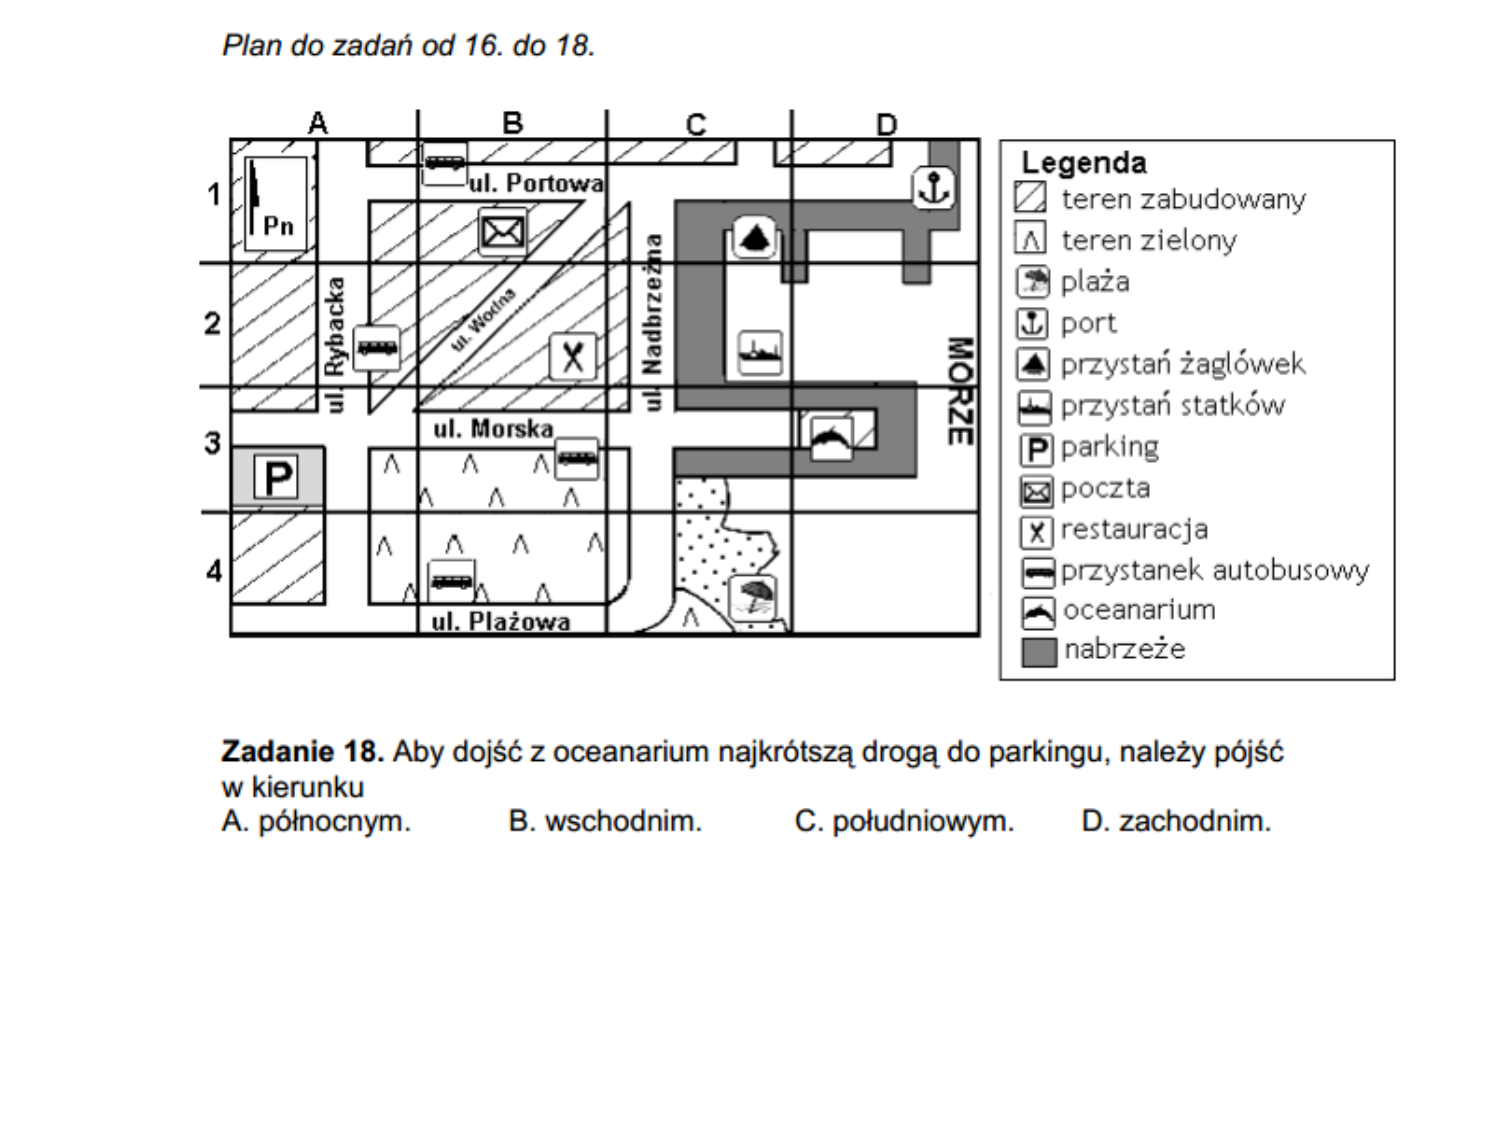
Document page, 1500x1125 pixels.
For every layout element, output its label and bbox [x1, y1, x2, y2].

picture [182, 11, 1411, 686]
picture [182, 715, 1411, 882]
